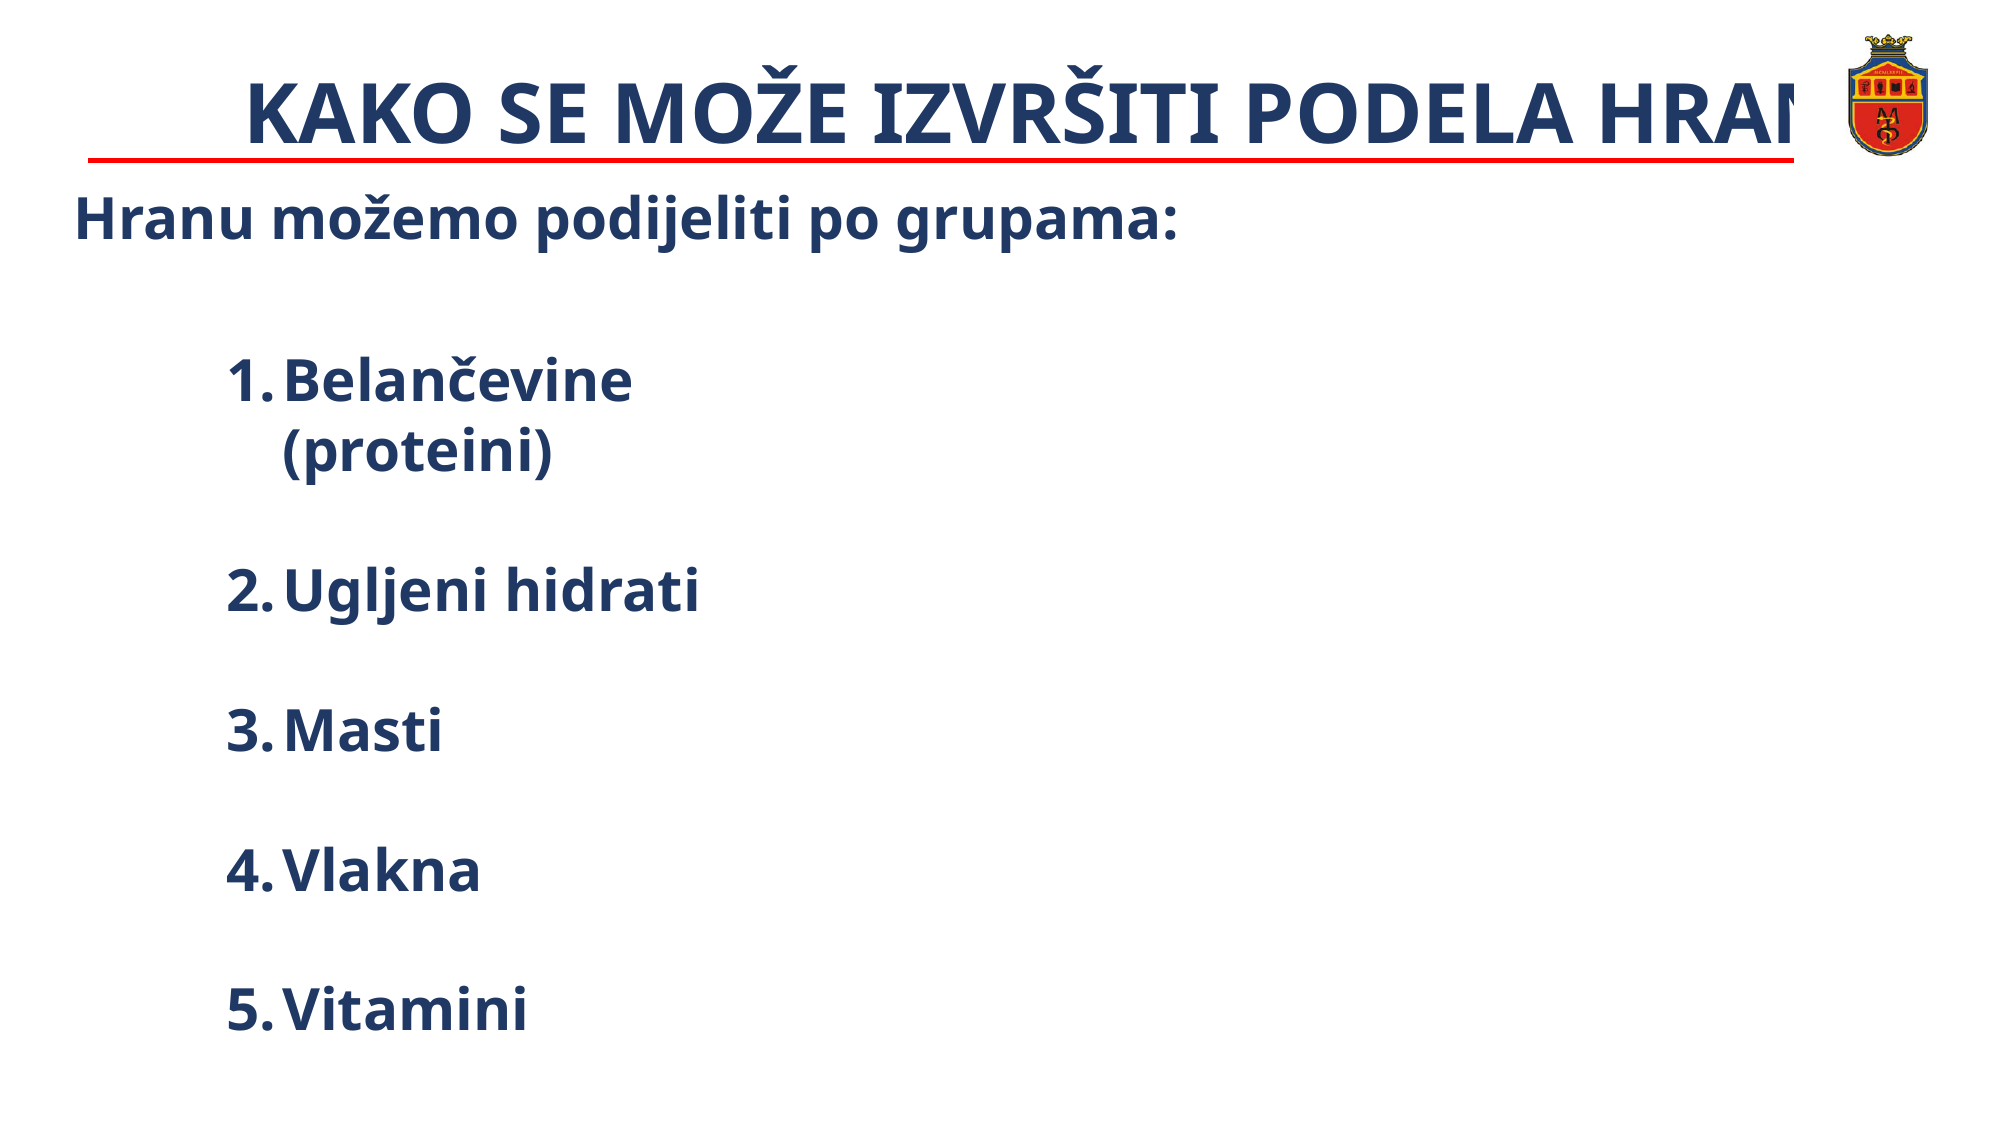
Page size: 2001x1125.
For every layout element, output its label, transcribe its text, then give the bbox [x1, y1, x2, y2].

picture [1794, 16, 1969, 189]
text_box Belančevine (proteini) Ugljeni hidrati Masti Vlakna Vitamini Minerali Voda [211, 259, 826, 1125]
text_box KAKO SE MOŽE IZVRŠITI PODELA HRANE? [228, 163, 1794, 168]
text_box KAKO SE MOŽE IZVRŠITI PODELA HRANE? [228, 53, 1794, 158]
text_box Hranu možemo podijeliti po grupama: [59, 174, 1194, 259]
